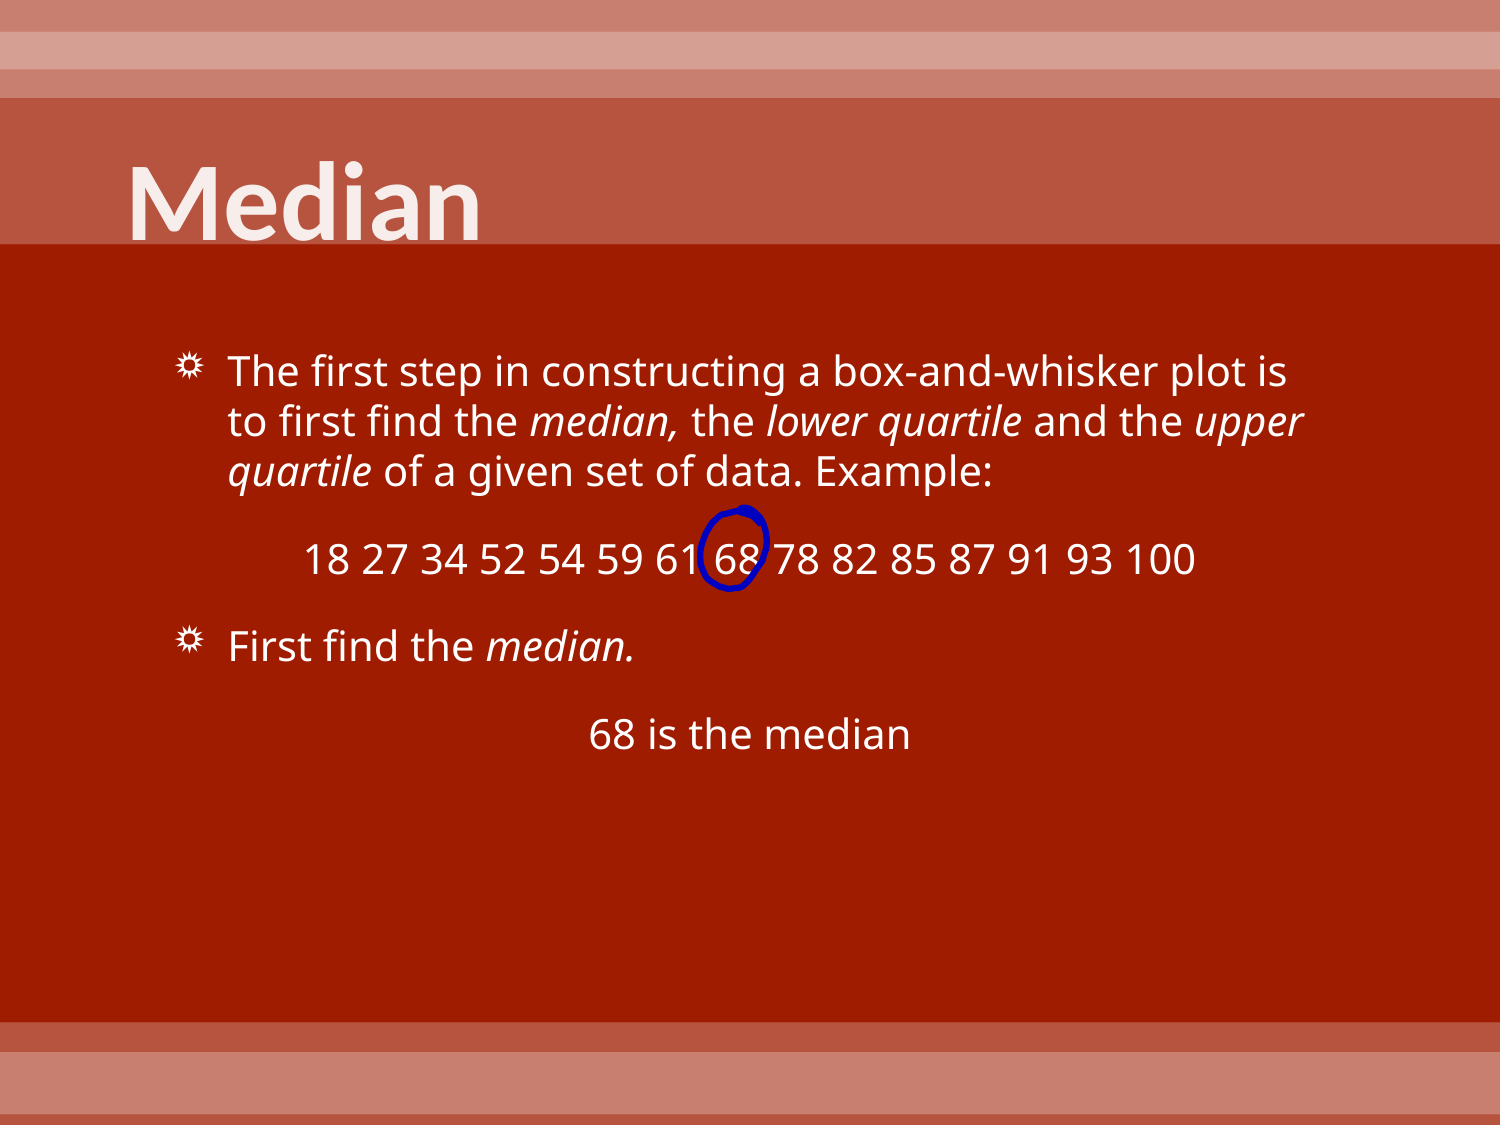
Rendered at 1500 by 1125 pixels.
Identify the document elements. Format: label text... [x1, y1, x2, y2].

list The first step in constructing a box-and-whisker plot is to first find the median, the lower quartile and the upper quartile of a given set of data. Example: 18 27 34 52 54 59 61 68 78 82 85 87 91 93 100 First find the median. 68 is the median [156, 337, 1344, 950]
title Median [110, 30, 1390, 271]
text_box [698, 505, 769, 591]
picture [0, 0, 1500, 1125]
